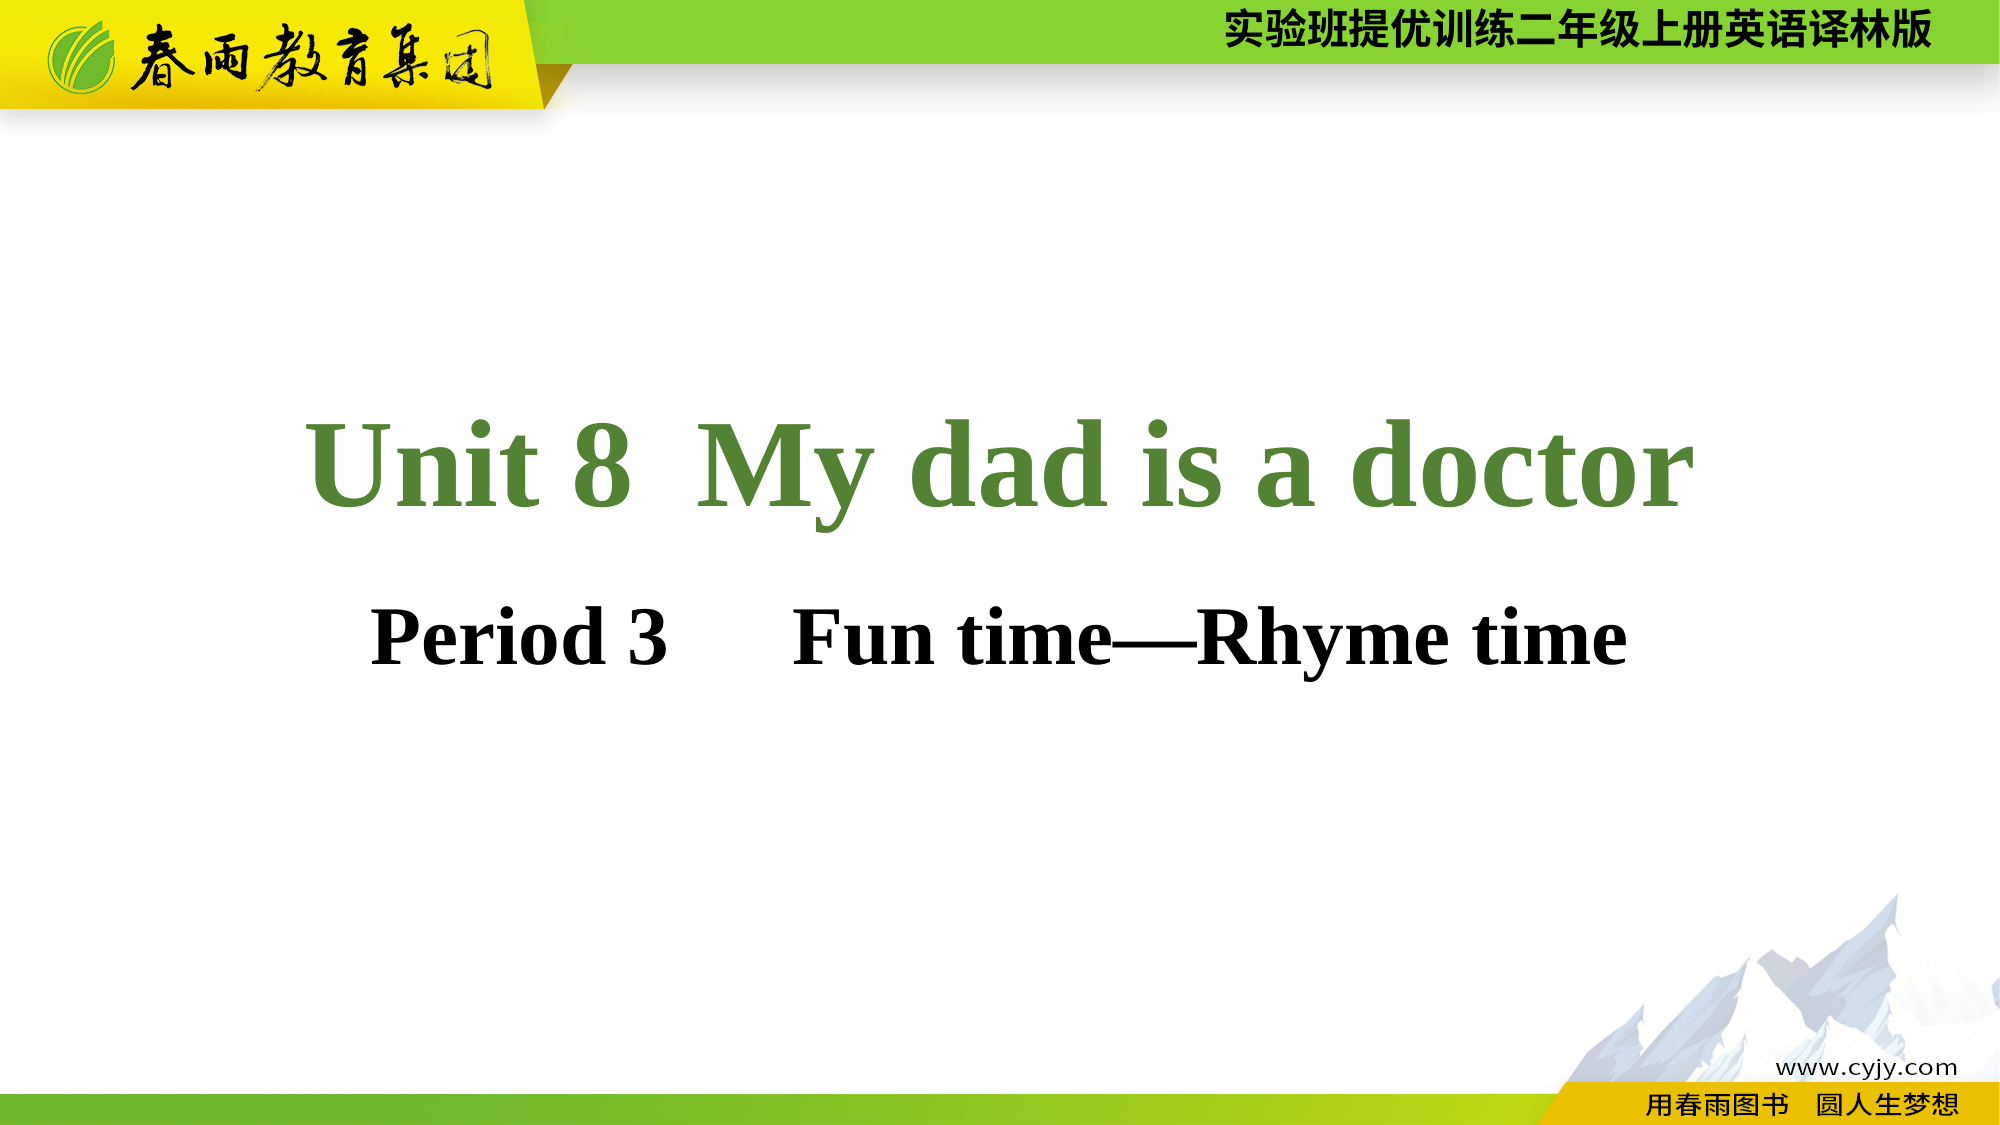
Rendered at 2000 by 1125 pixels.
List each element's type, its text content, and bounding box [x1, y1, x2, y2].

picture [0, 689, 2000, 1125]
text_box Unit 8 My dad is a doctor Period 3 Fun time—Rhyme time [0, 298, 2000, 689]
picture [0, 0, 2000, 298]
